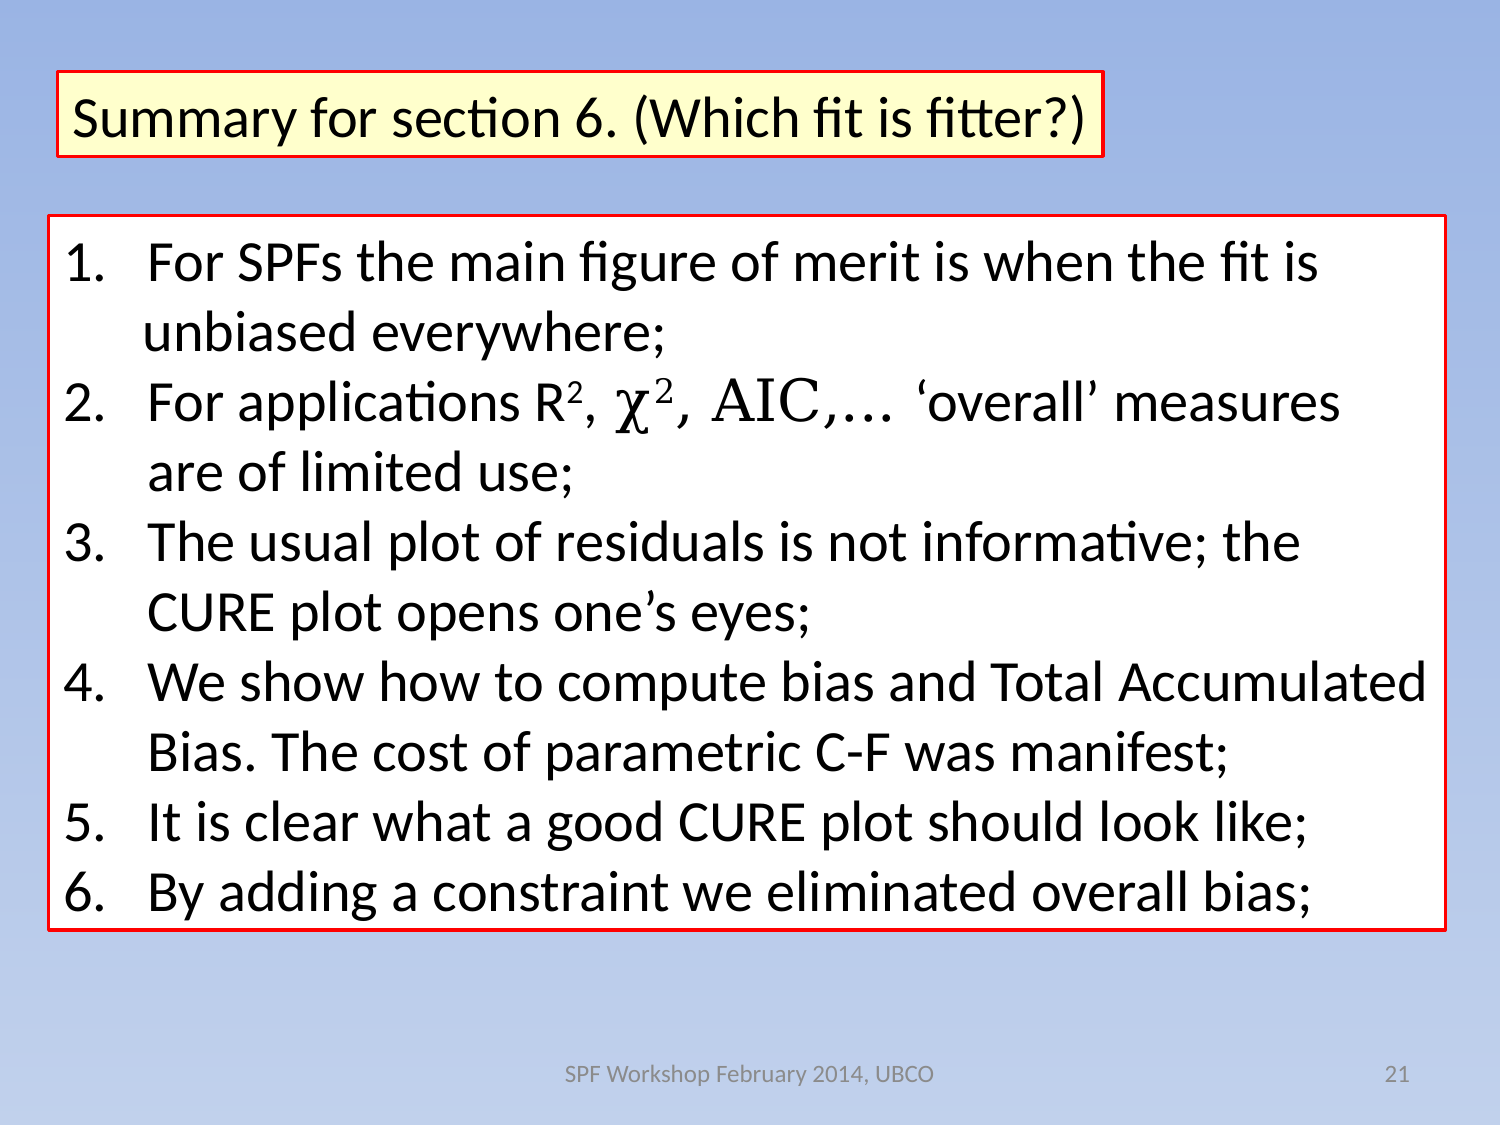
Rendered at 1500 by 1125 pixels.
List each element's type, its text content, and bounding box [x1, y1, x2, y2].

text_box For SPFs the main figure of merit is when the fit is unbiased everywhere; For applications R2, χ2, AIC,... ‘overall’ measures are of limited use; The usual plot of residuals is not informative; the CURE plot opens one’s eyes; We show how to compute bias and Total Accumulated Bias. The cost of parametric C-F was manifest; It is clear what a good CURE plot should look like; By adding a constraint we eliminated overall bias; [48, 215, 1446, 930]
text_box Summary for section 6. (Which fit is fitter?) [57, 71, 1104, 157]
slide_number 21 [1074, 1042, 1425, 1103]
footer SPF Workshop February 2014, UBCO [512, 1042, 988, 1103]
